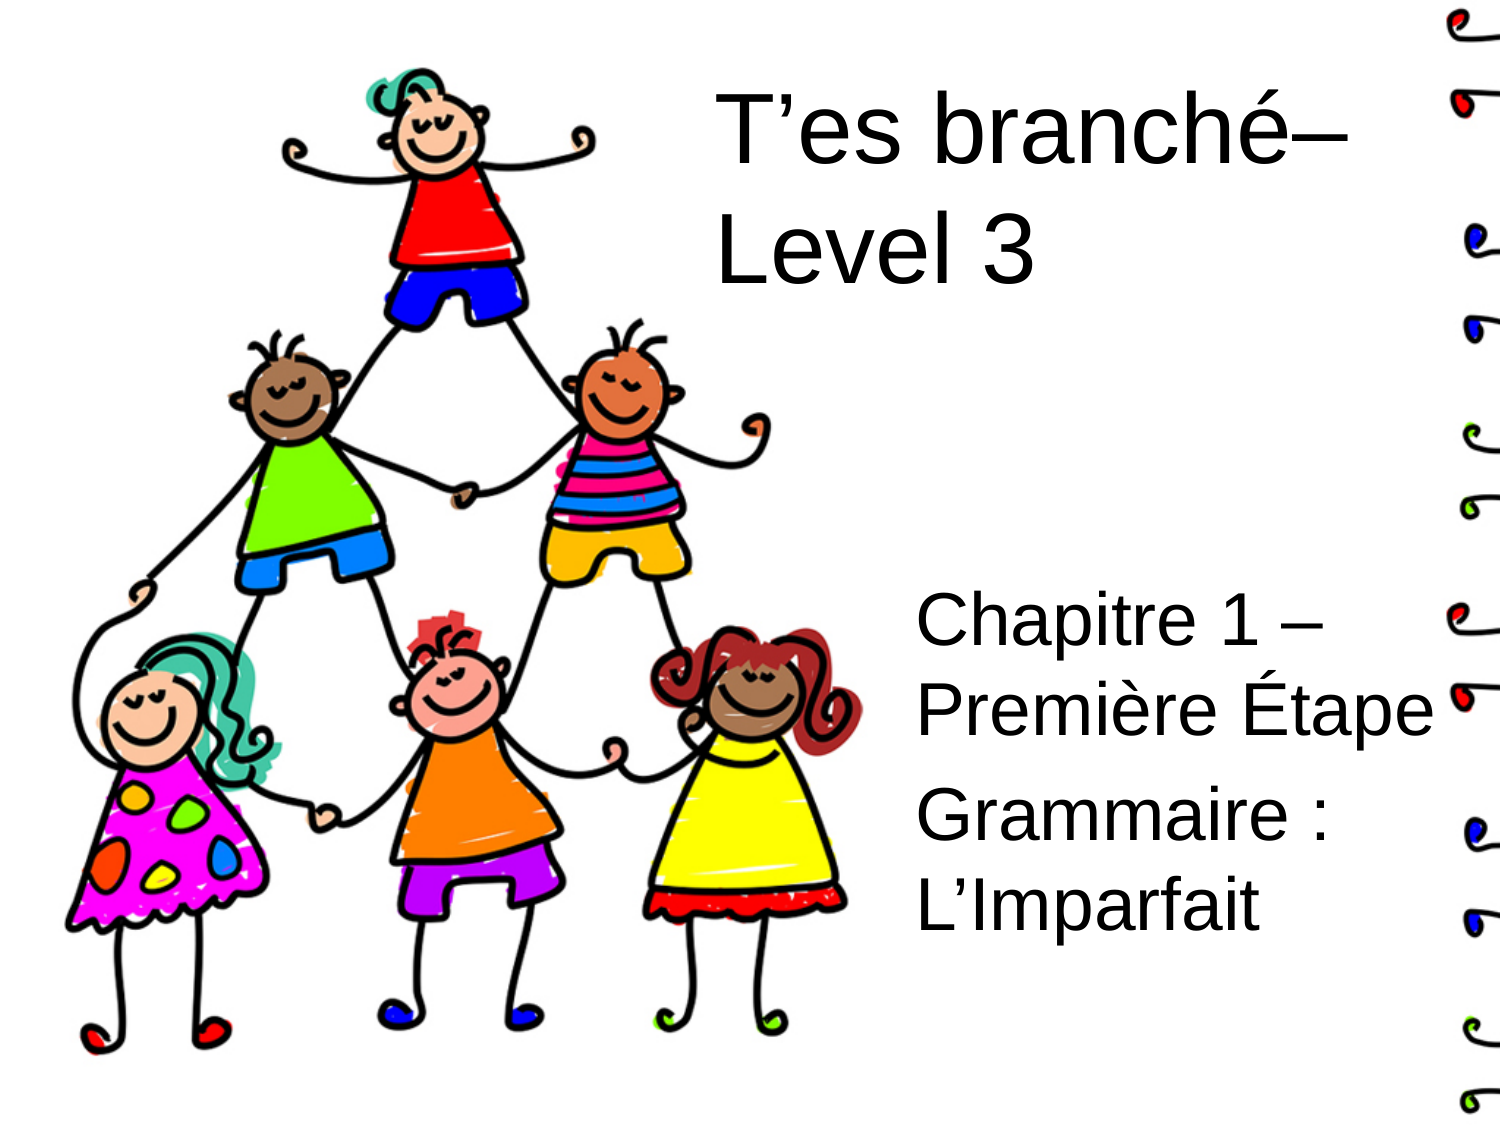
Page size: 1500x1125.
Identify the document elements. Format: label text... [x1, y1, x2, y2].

title T’es branché– Level 3 [699, 28, 1463, 338]
subtitle Chapitre 1 – Première Étape Grammaire : L’Imparfait [899, 562, 1463, 784]
picture [0, 0, 1500, 1125]
